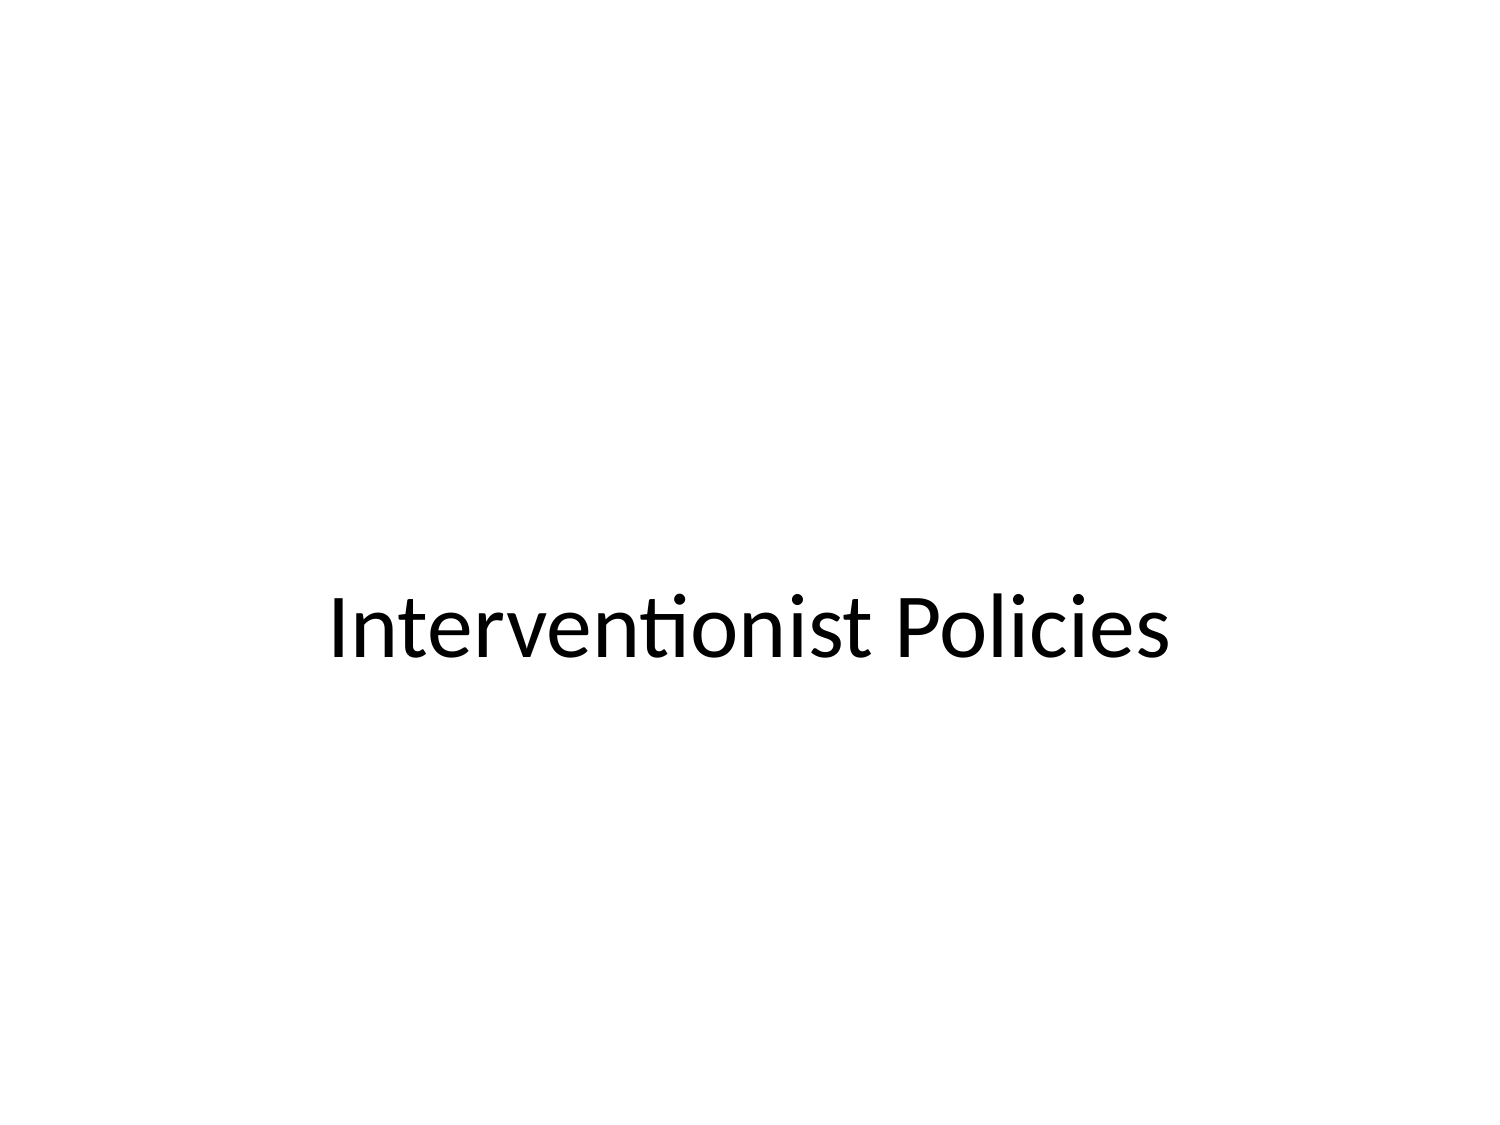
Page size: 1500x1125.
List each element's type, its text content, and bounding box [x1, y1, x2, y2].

title Interventionist Policies [75, 527, 1425, 715]
